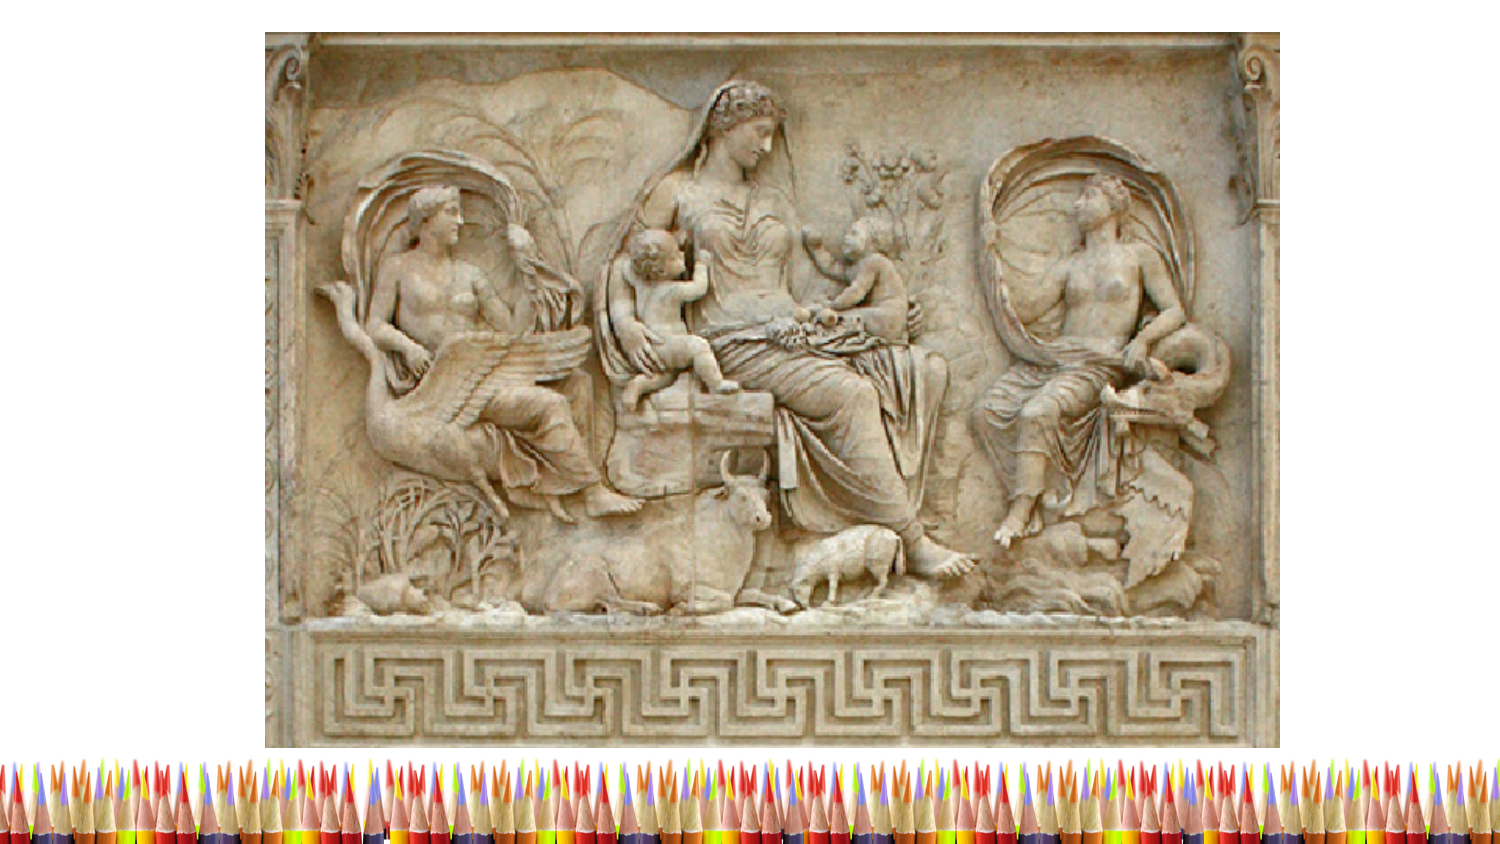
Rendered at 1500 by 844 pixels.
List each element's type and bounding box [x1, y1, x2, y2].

picture [265, 31, 1280, 748]
picture [0, 756, 1500, 844]
